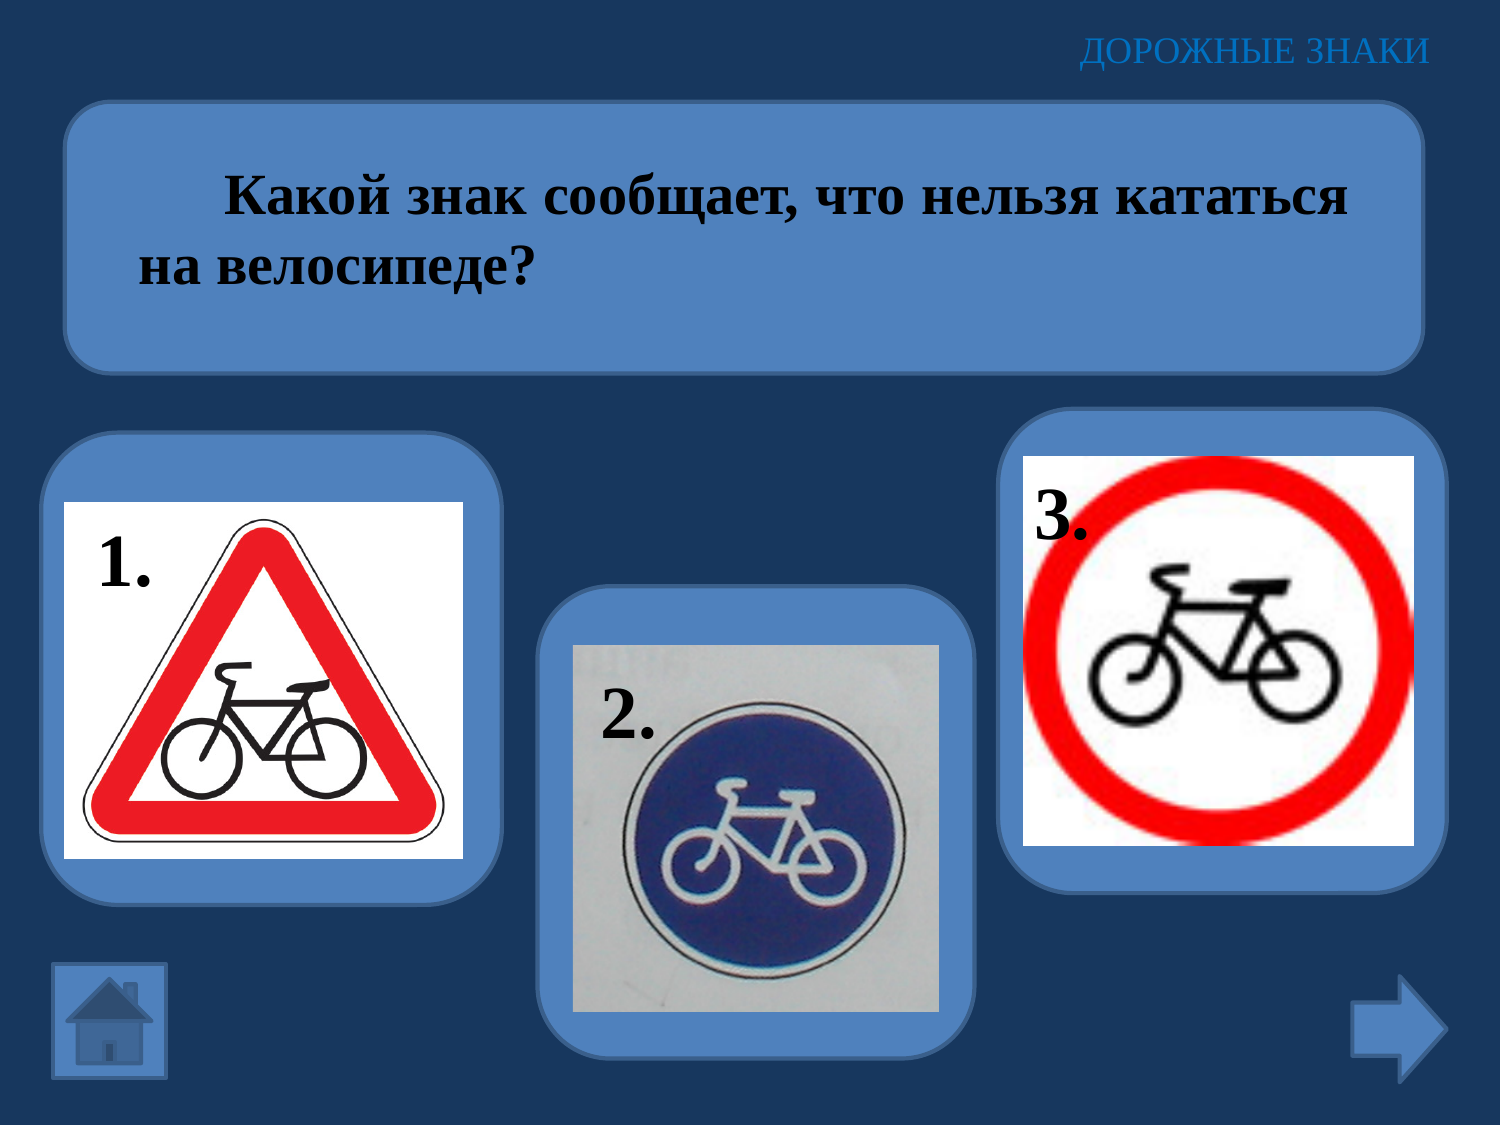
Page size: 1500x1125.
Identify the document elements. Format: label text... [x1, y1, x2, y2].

text_box [39, 430, 504, 908]
picture [64, 502, 463, 859]
picture [1023, 455, 1414, 847]
picture [572, 644, 940, 1012]
text_box [535, 584, 977, 1061]
text_box ДОРОЖНЫЕ ЗНАКИ [927, 18, 1500, 79]
text_box [51, 962, 168, 1080]
text_box [1350, 974, 1449, 1085]
text_box [995, 406, 1449, 896]
text_box [62, 99, 1426, 376]
text_box Какой знак сообщает, что нельзя кататься на велосипеде? [123, 148, 1365, 304]
